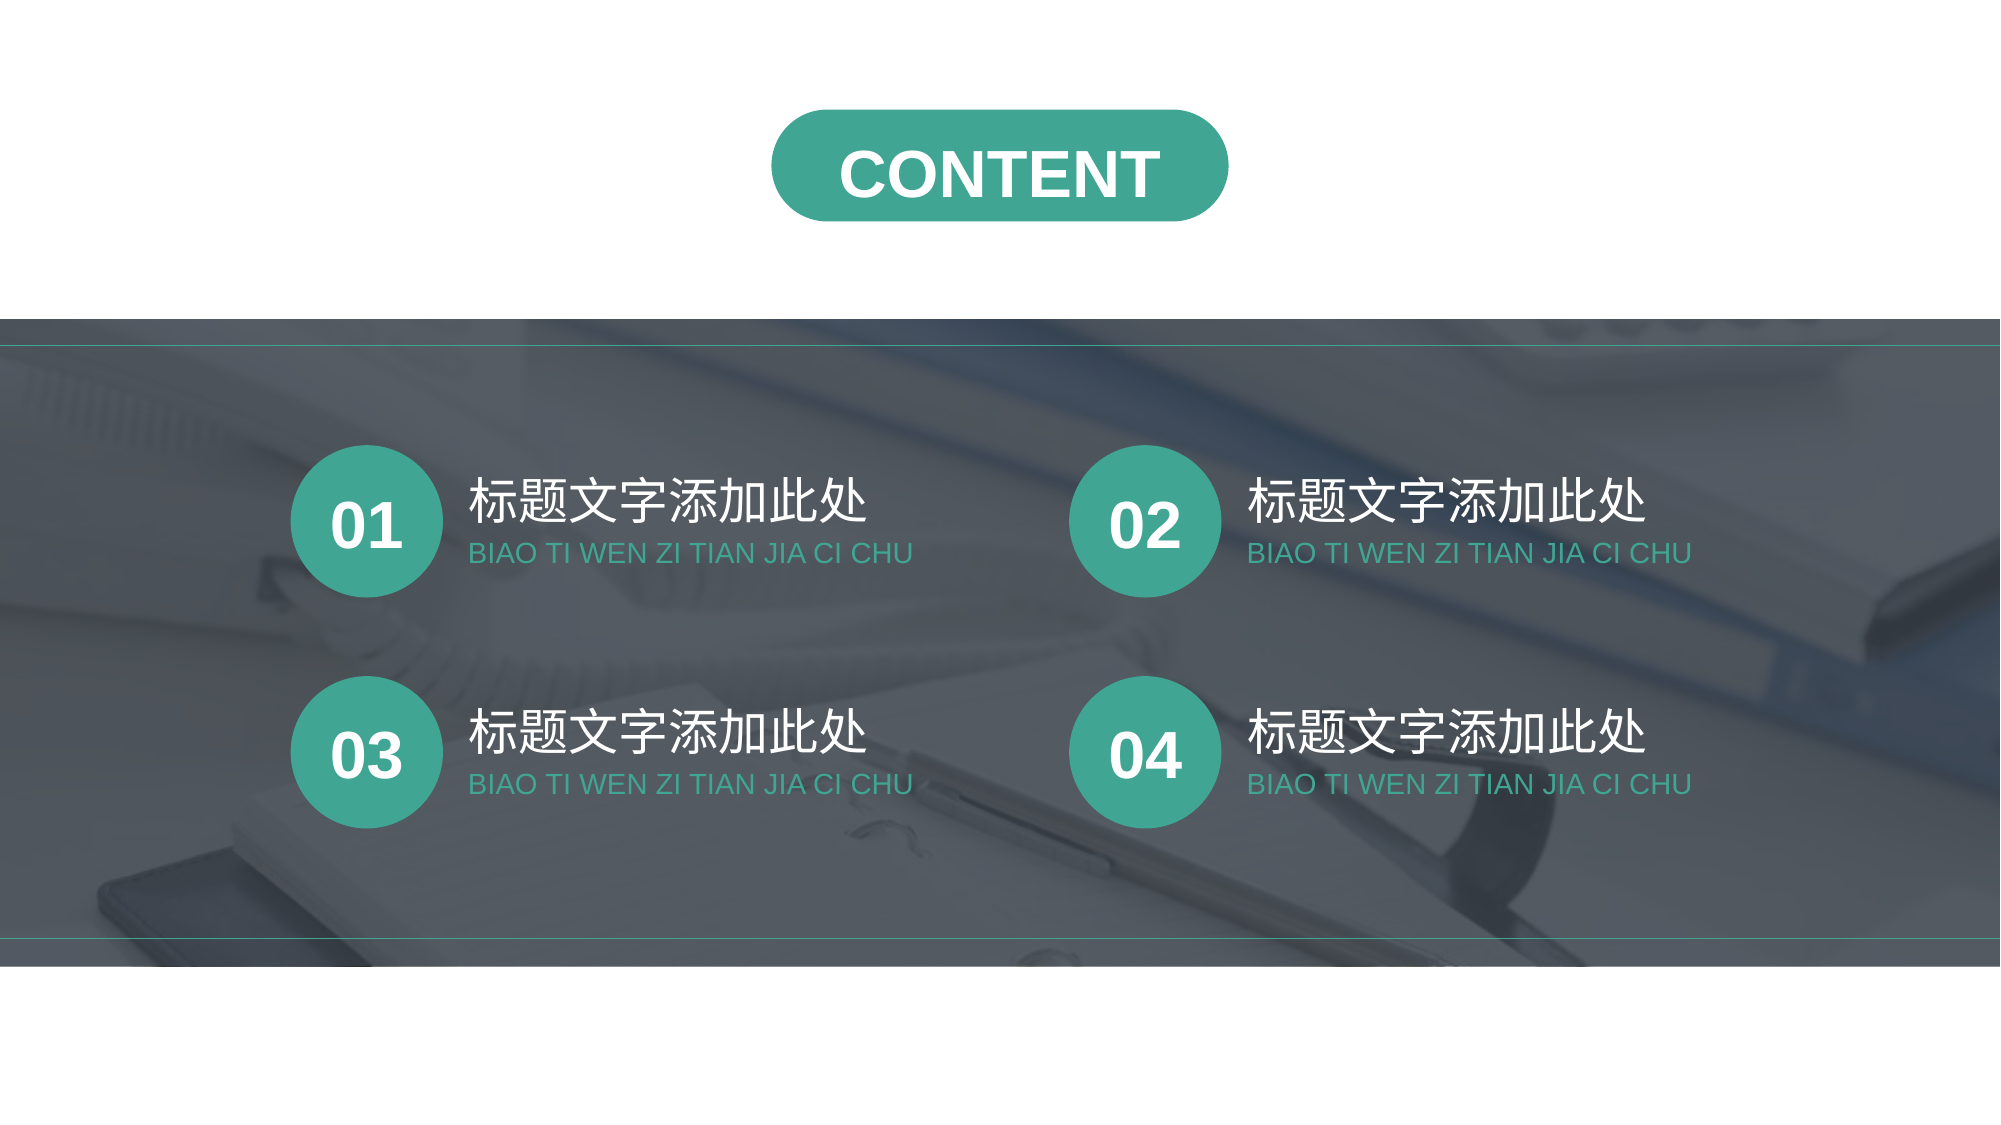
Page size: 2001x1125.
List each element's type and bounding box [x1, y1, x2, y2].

picture [0, 318, 2000, 345]
text_box [290, 676, 931, 829]
picture [0, 346, 2000, 937]
picture [0, 939, 2000, 967]
text_box [290, 445, 931, 598]
text_box [1069, 676, 1710, 829]
text_box [771, 109, 1229, 222]
text_box [1069, 445, 1710, 598]
